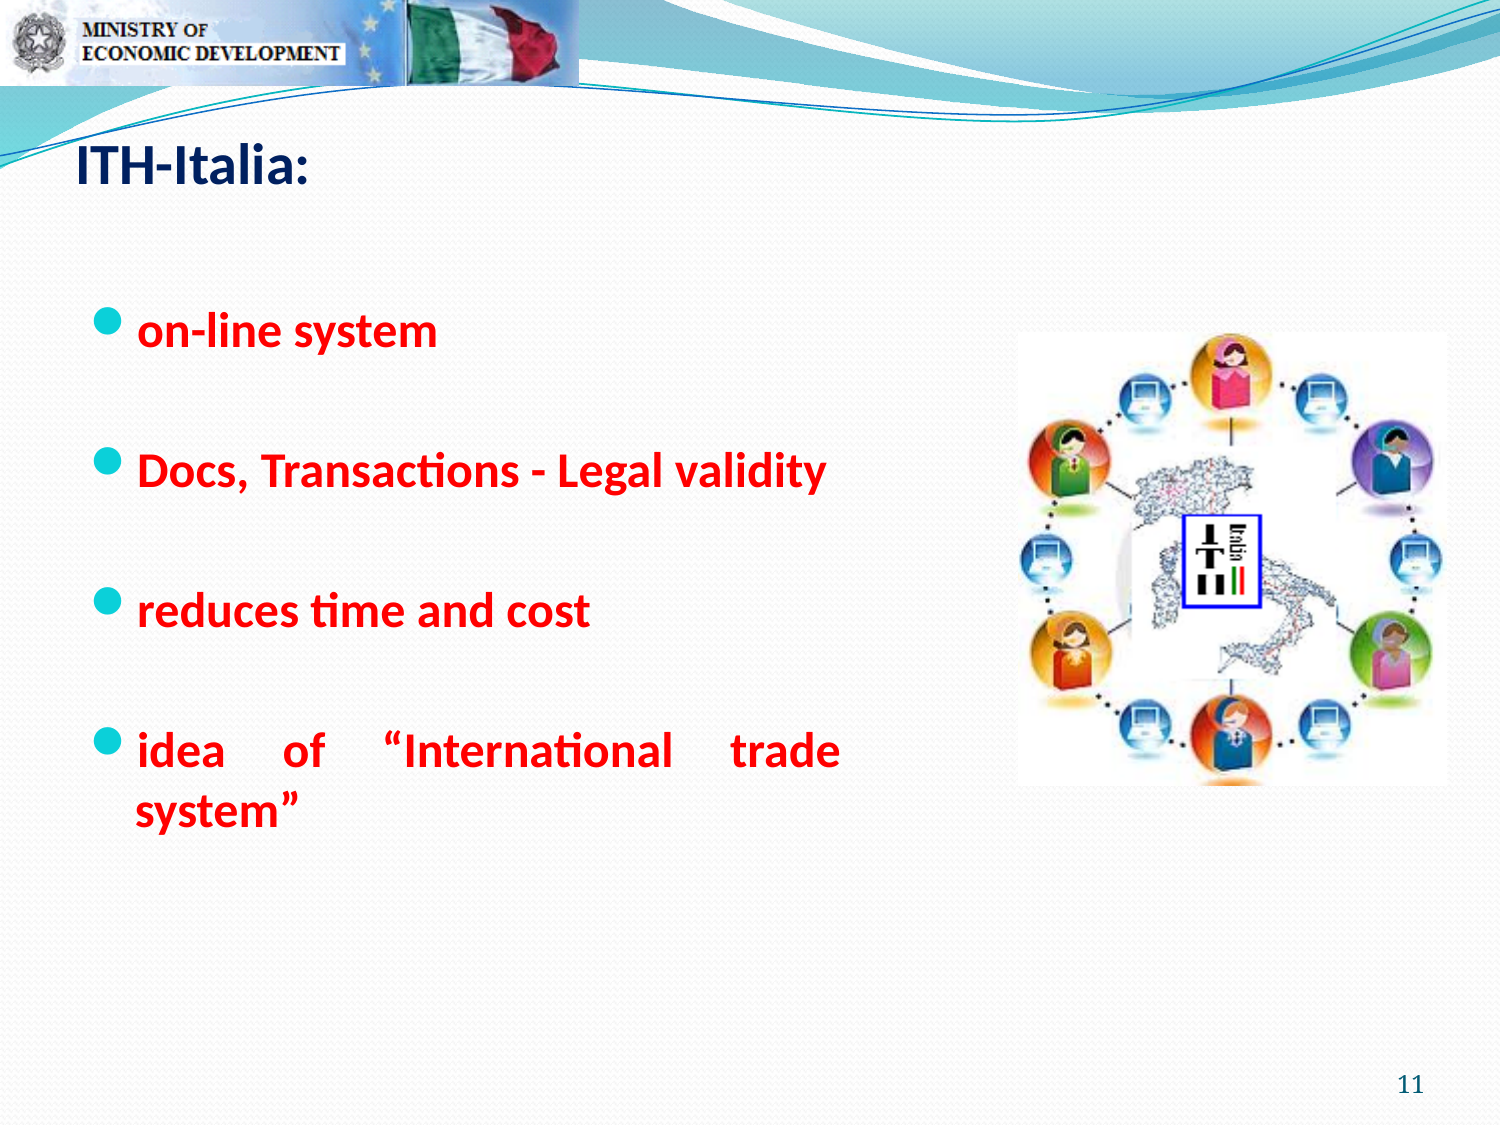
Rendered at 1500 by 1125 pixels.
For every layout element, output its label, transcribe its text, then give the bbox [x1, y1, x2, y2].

list on-line system Docs, Transactions - Legal validity reduces time and cost idea of “International trade system” [75, 219, 857, 1000]
title ITH-Italia: [75, 115, 1459, 197]
picture [1017, 332, 1448, 786]
picture [0, 0, 579, 87]
slide_number 11 [1299, 1042, 1425, 1103]
